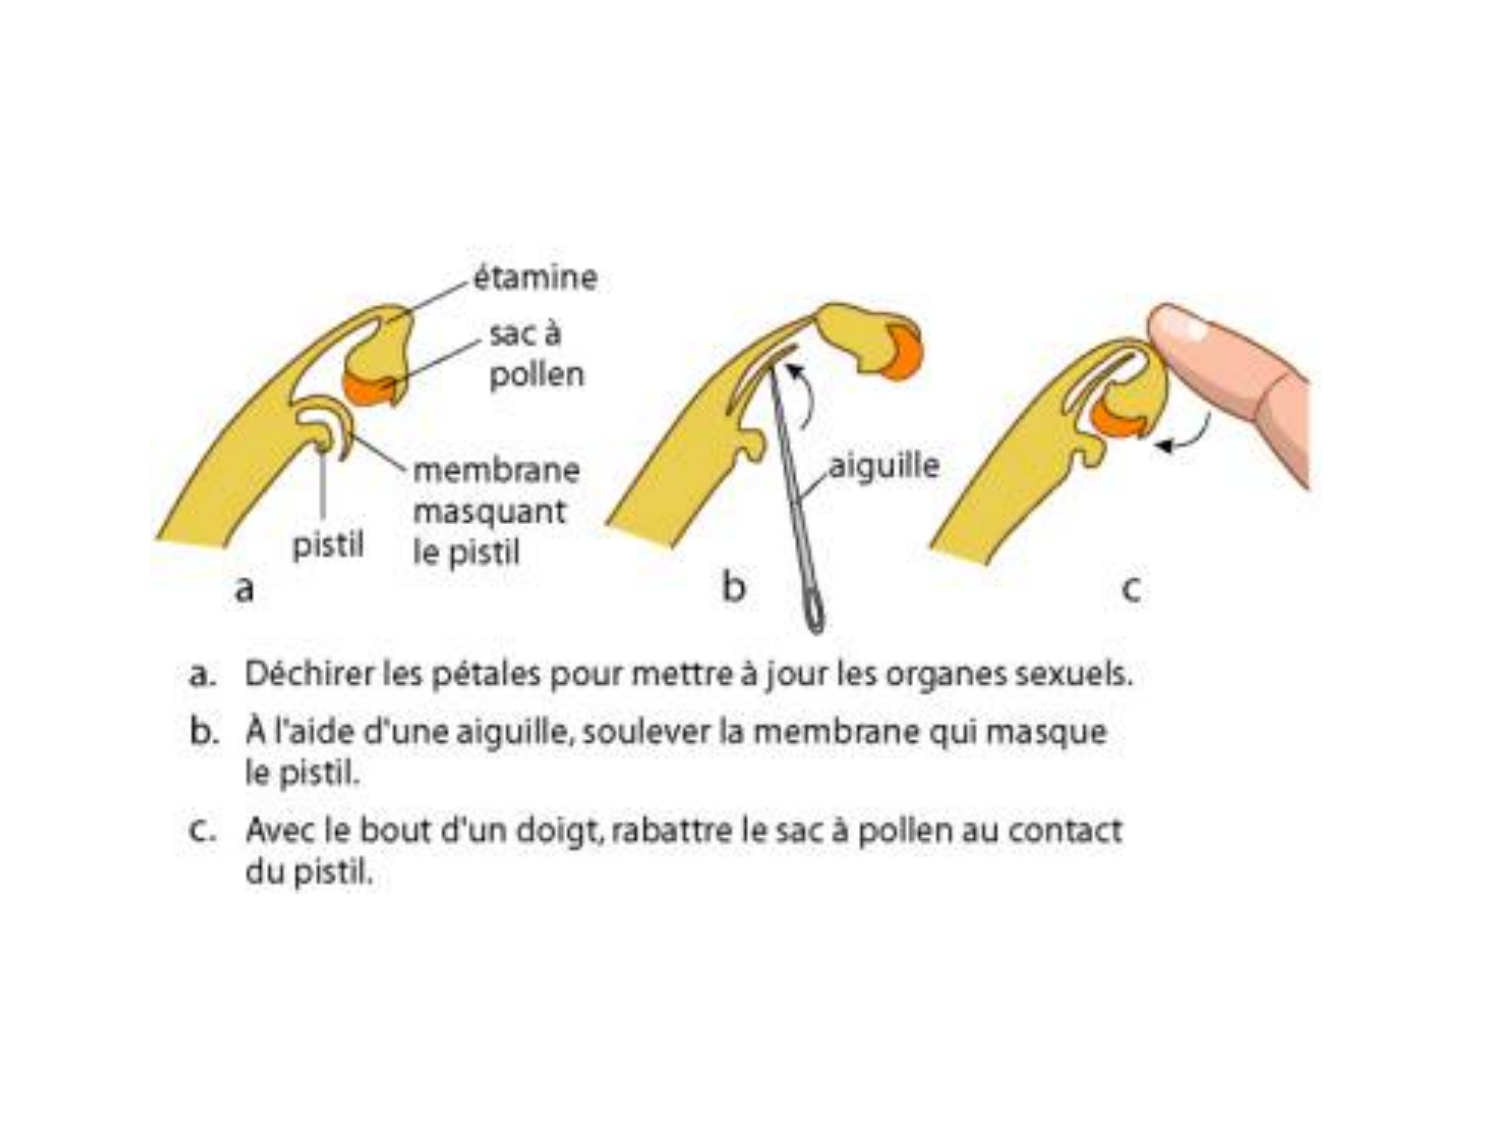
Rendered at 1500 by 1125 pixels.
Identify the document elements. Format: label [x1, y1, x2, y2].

picture [150, 148, 1444, 894]
